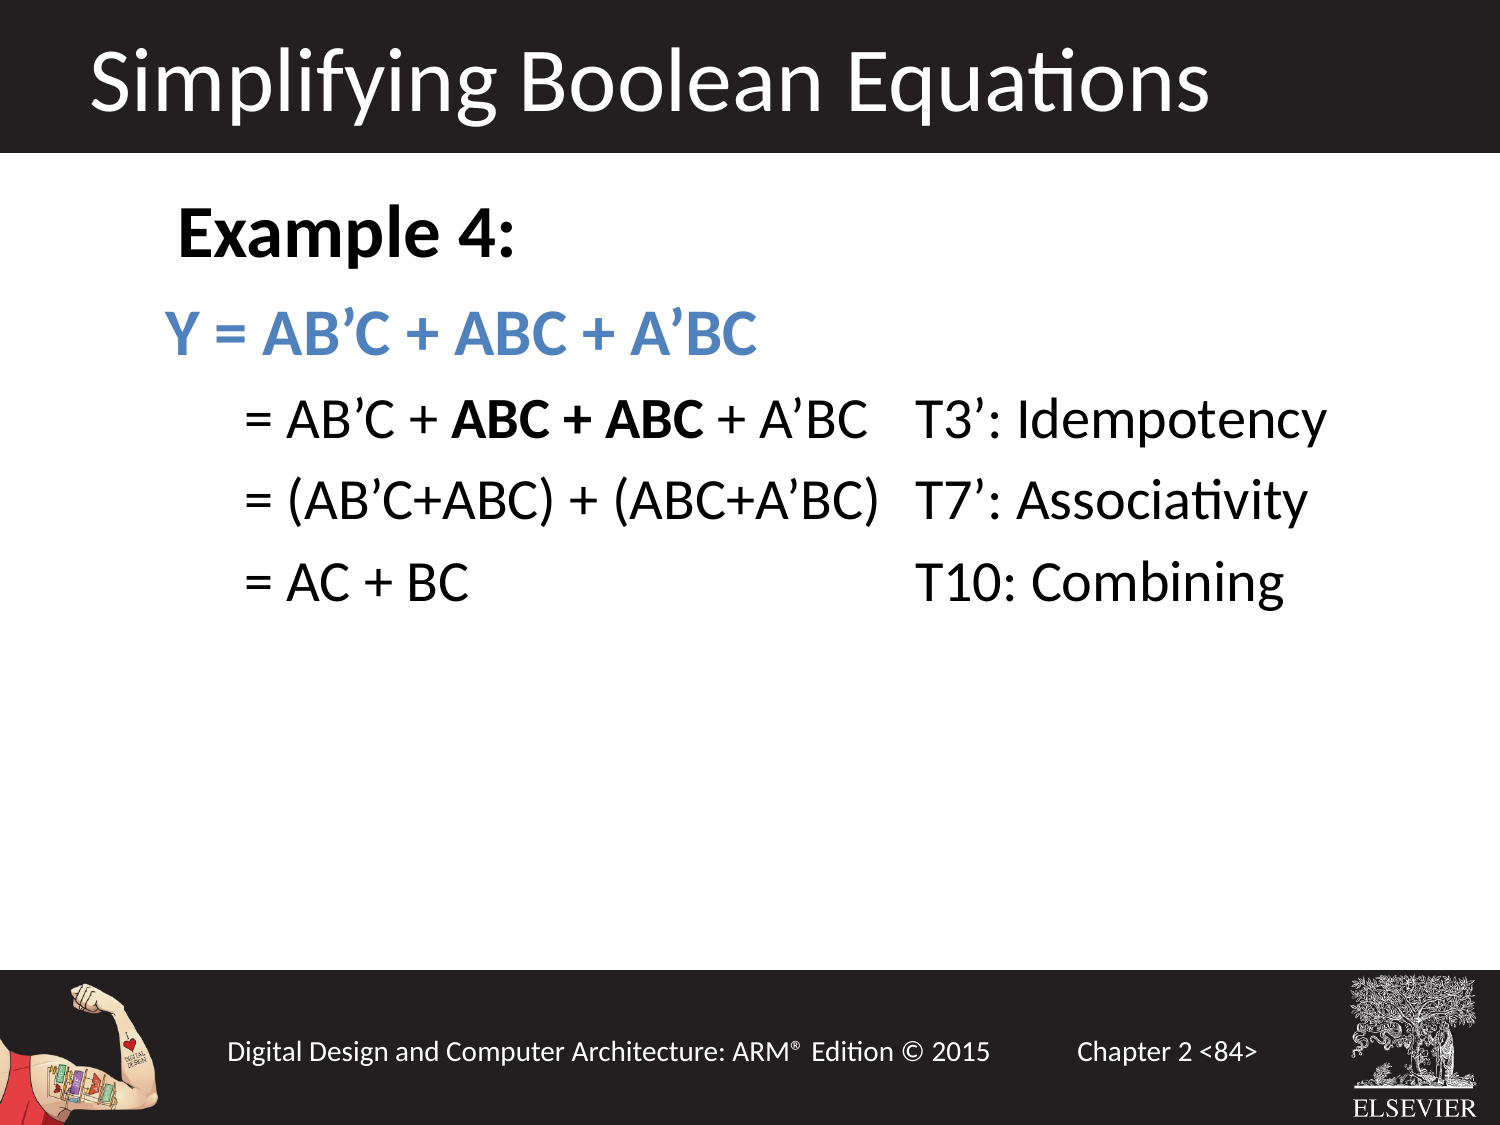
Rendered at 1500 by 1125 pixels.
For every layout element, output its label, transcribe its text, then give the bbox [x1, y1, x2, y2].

picture [1350, 1024, 1477, 1117]
text_box Example 4: [162, 174, 738, 280]
text_box Simplifying Boolean Equations [75, 12, 1375, 138]
picture [0, 979, 163, 1125]
list Y = AB’C + ABC + A’BC = AB’C + ABC + ABC + A’BC T3’: Idempotency = (AB’C+ABC) + (ABC+A’BC) T7’: Associativity = AC + BC T10: Combining [150, 281, 1500, 1024]
